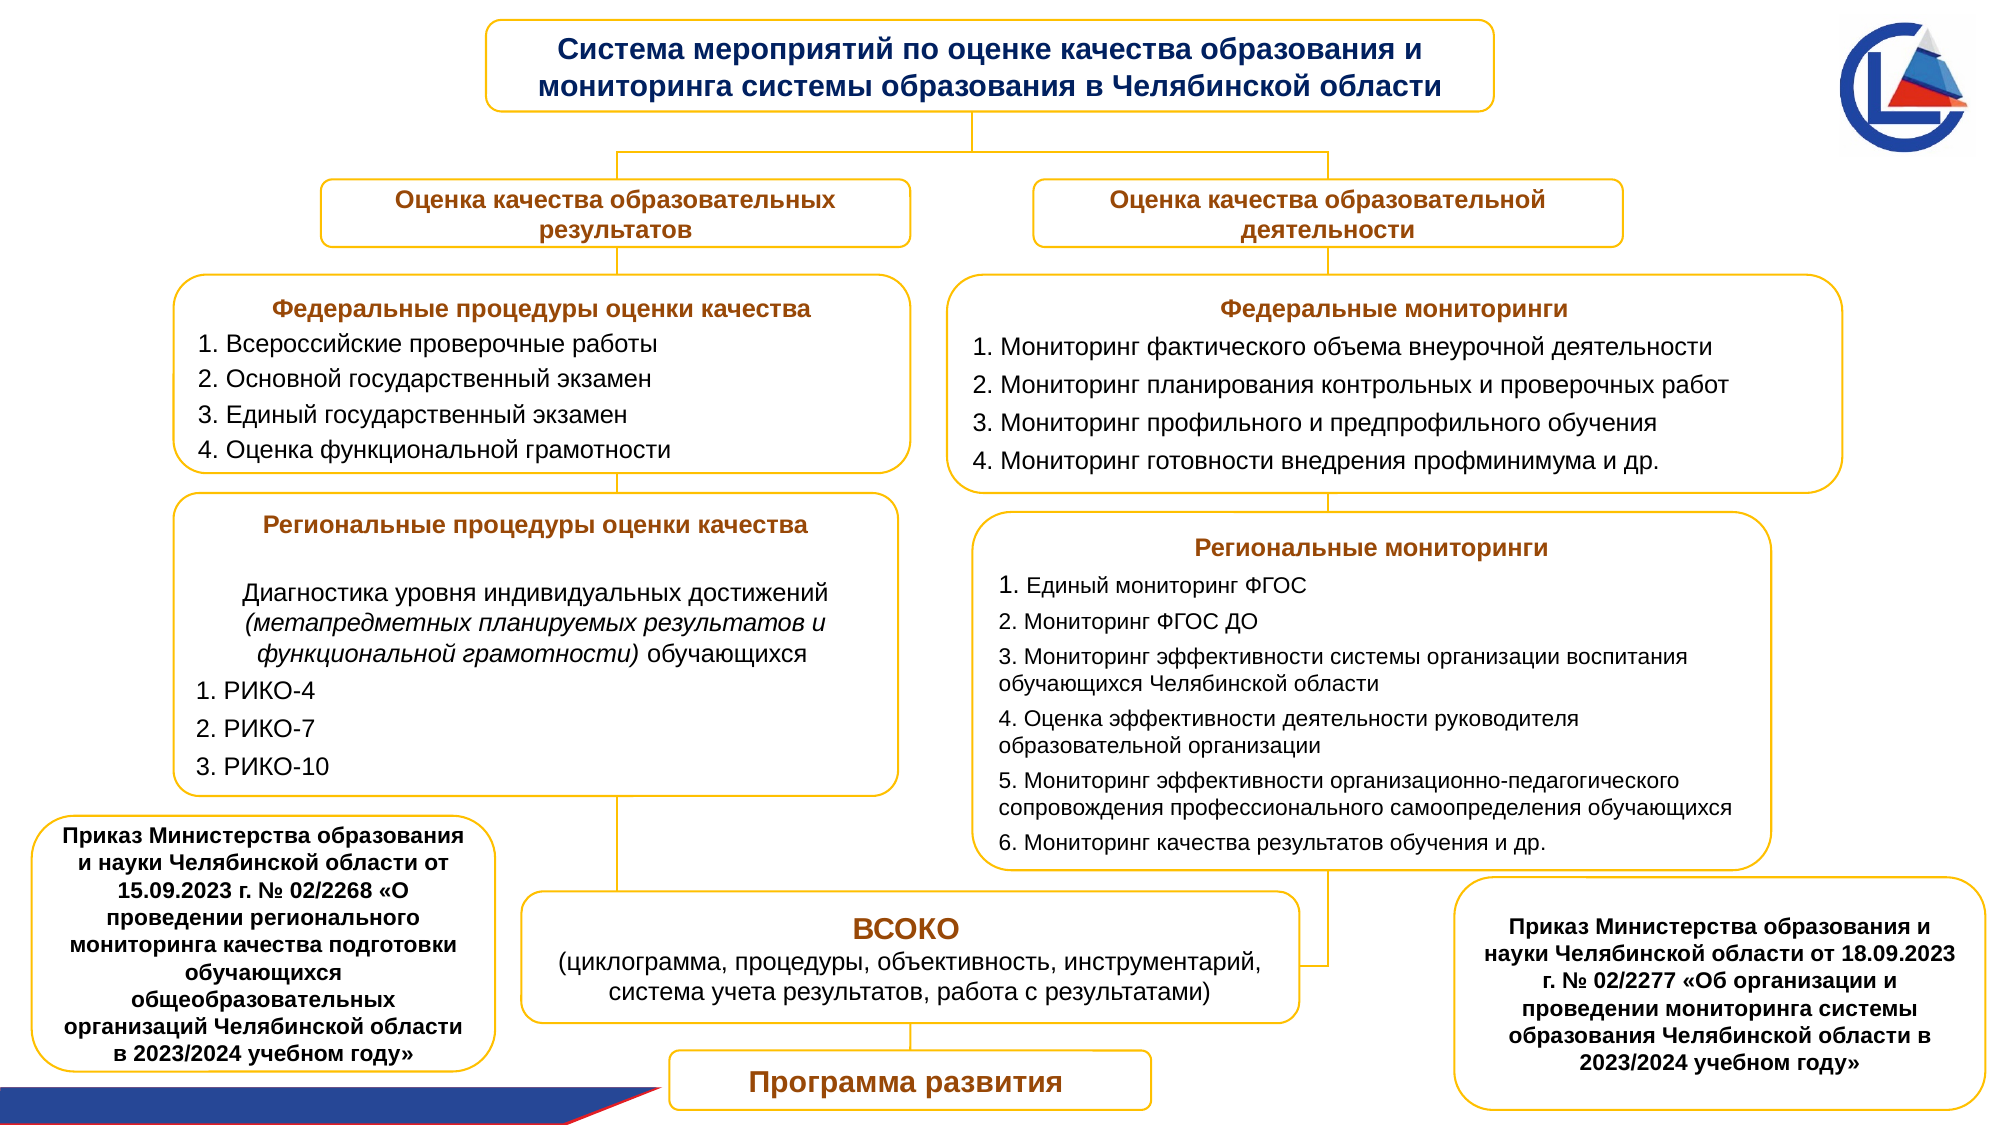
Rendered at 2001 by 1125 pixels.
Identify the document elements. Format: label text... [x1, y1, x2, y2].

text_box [173, 19, 1843, 1110]
picture [1839, 14, 1976, 157]
text_box Приказ Министерства образования и науки Челябинской области от 15.09.2023 г. № 02/2268 «О проведении регионального мониторинга качества подготовки обучающихся общеобразовательных организаций Челябинской области в 2023/2024 учебном году» [30, 814, 173, 1073]
text_box Приказ Министерства образования и науки Челябинской области от 18.09.2023 г. № 02/2277 «Об организации и проведении мониторинга системы образования Челябинской области в 2023/2024 учебном году» [1484, 876, 1987, 1111]
